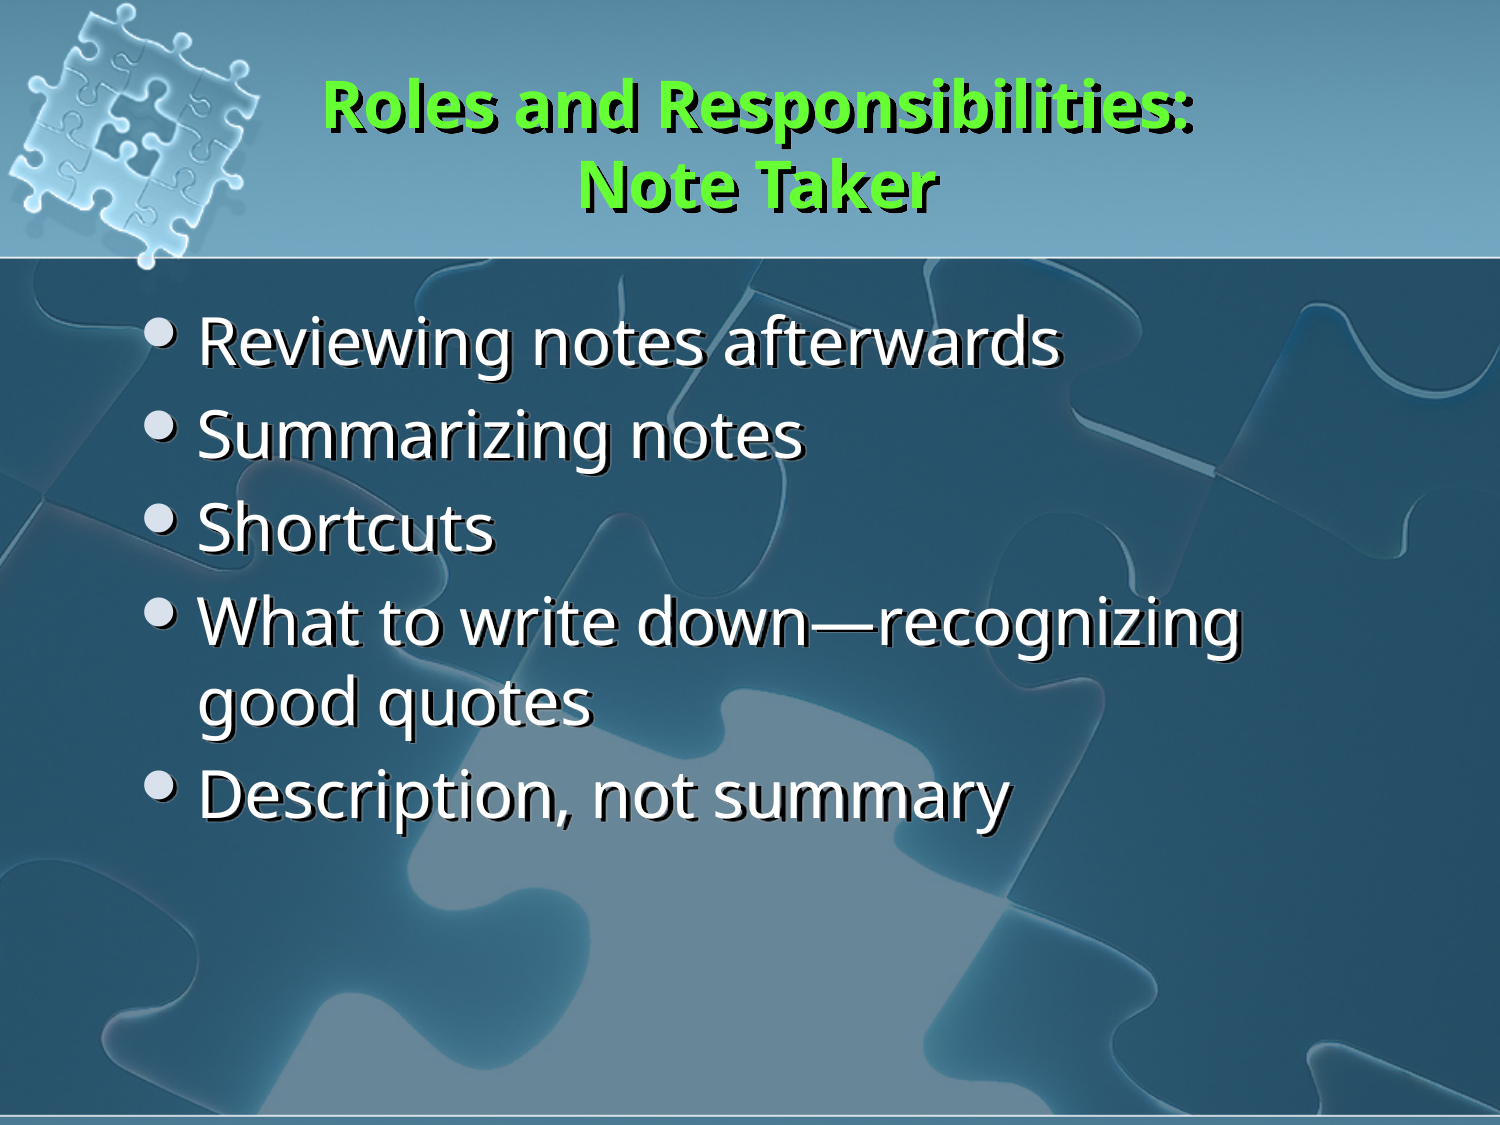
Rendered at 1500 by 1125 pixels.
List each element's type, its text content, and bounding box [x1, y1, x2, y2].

title Roles and Responsibilities: Note Taker [124, 54, 1388, 230]
list Reviewing notes afterwards Summarizing notes Shortcuts What to write down—recognizing good quotes Description, not summary [124, 290, 1388, 1071]
picture [0, 0, 1500, 1125]
